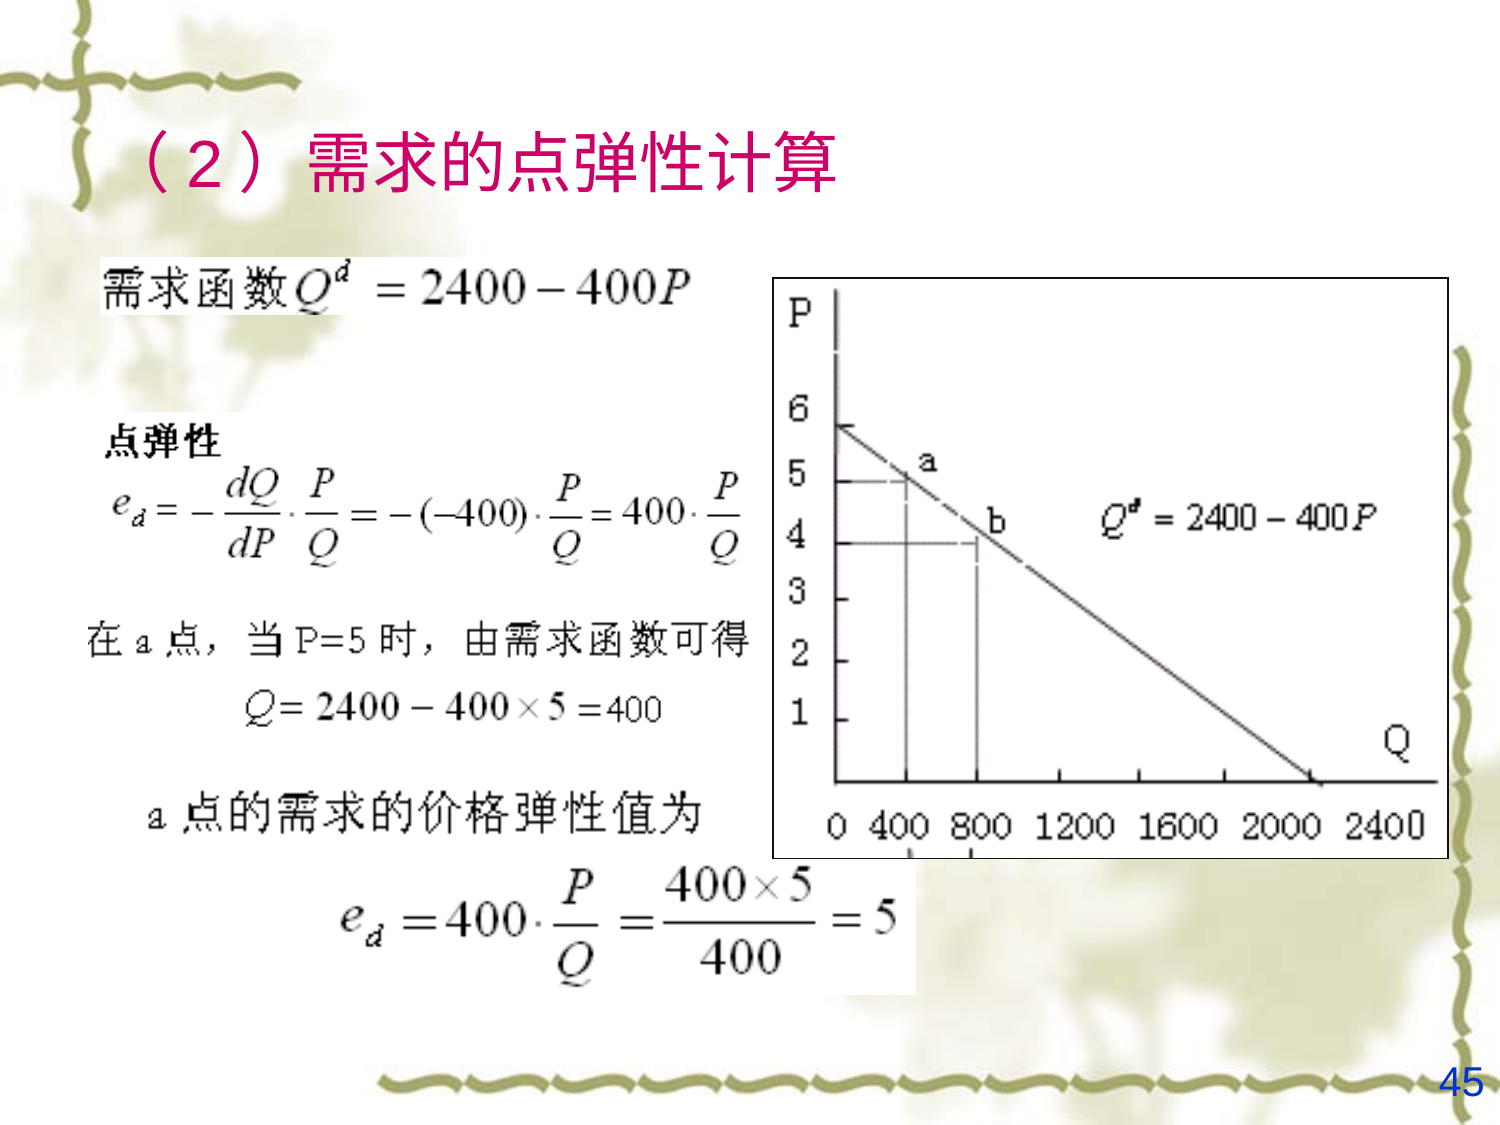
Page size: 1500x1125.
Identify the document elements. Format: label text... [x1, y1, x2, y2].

slide_number 45 [1080, 1046, 1500, 1125]
text_box （2）需求的点弹性计算 [88, 113, 927, 209]
picture [0, 0, 1500, 1125]
